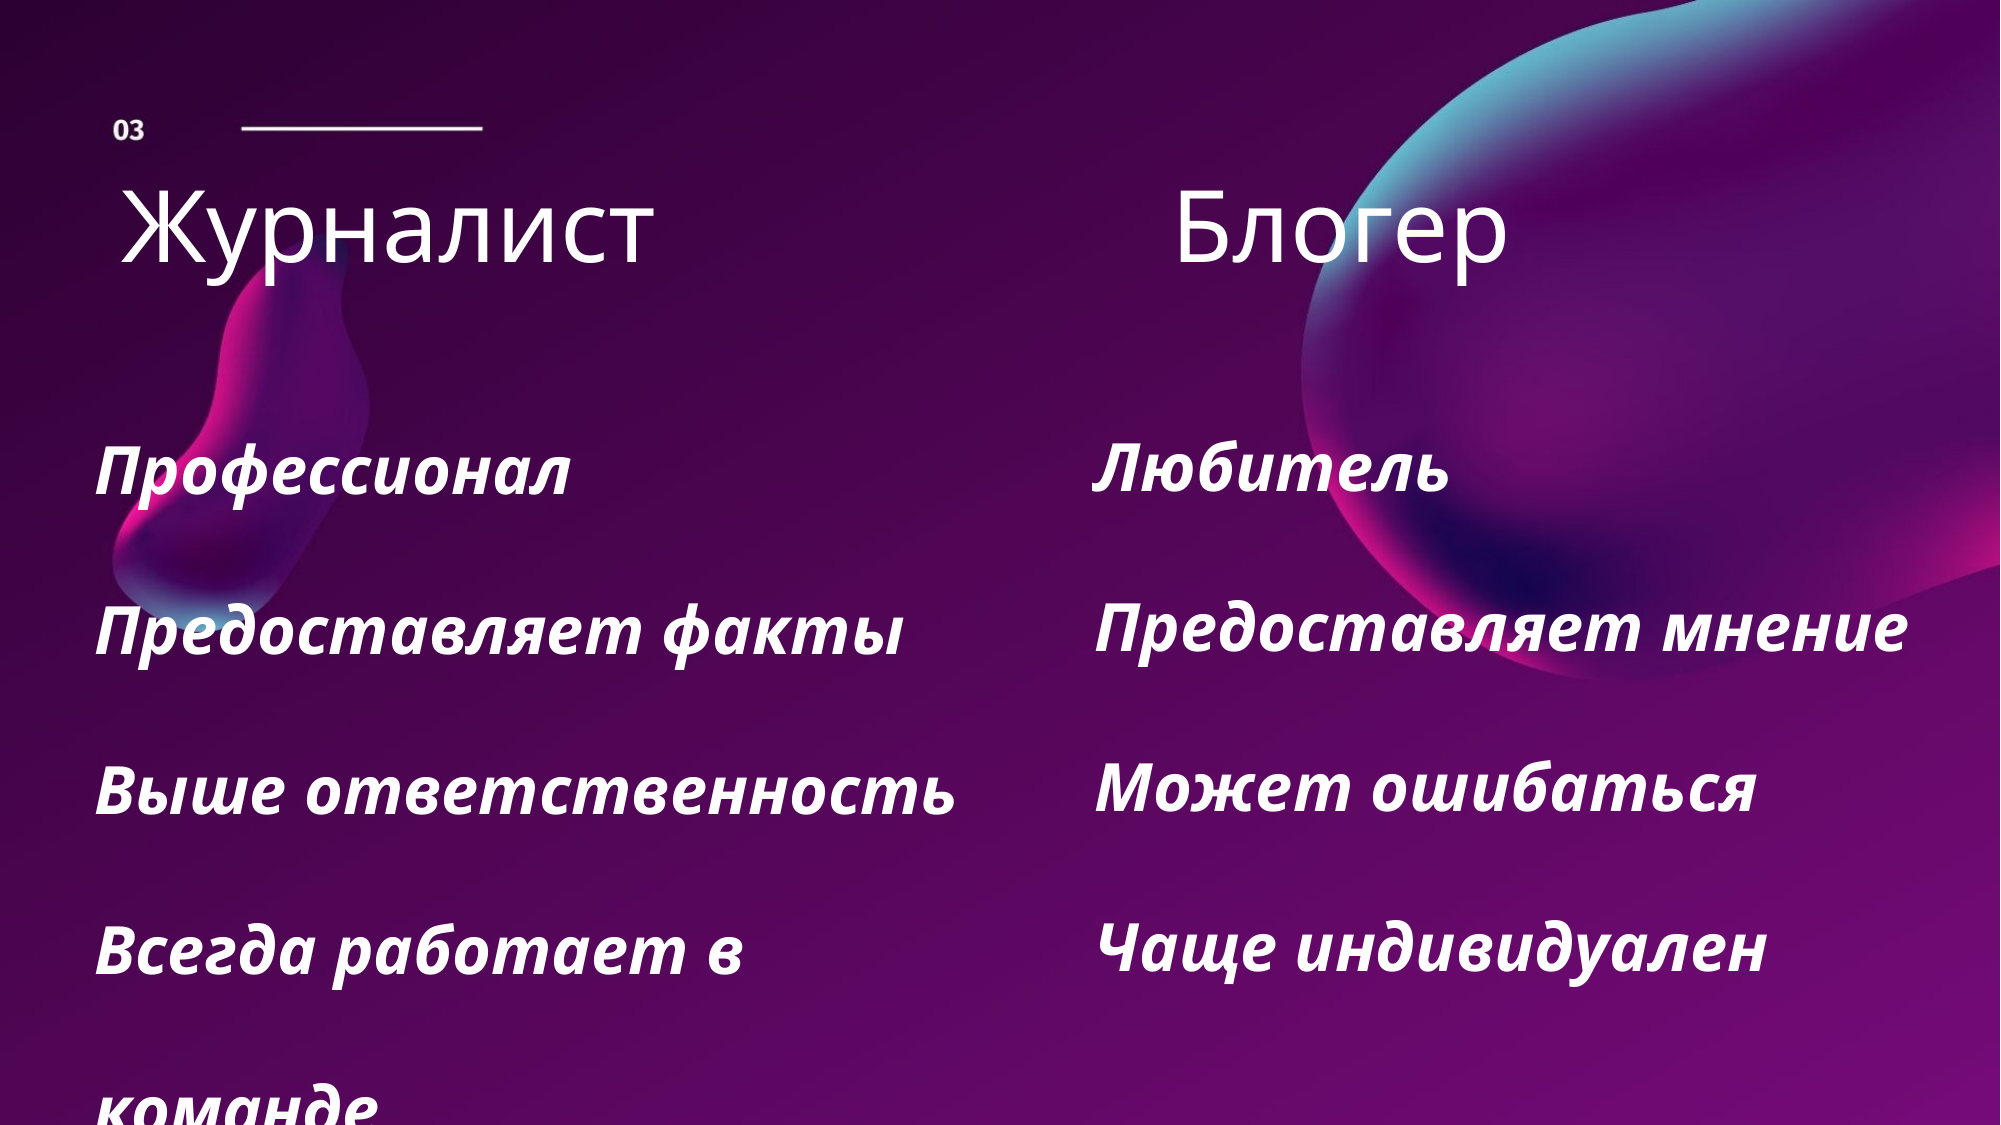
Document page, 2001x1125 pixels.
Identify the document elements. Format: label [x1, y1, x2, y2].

list [0, 0, 2000, 1125]
